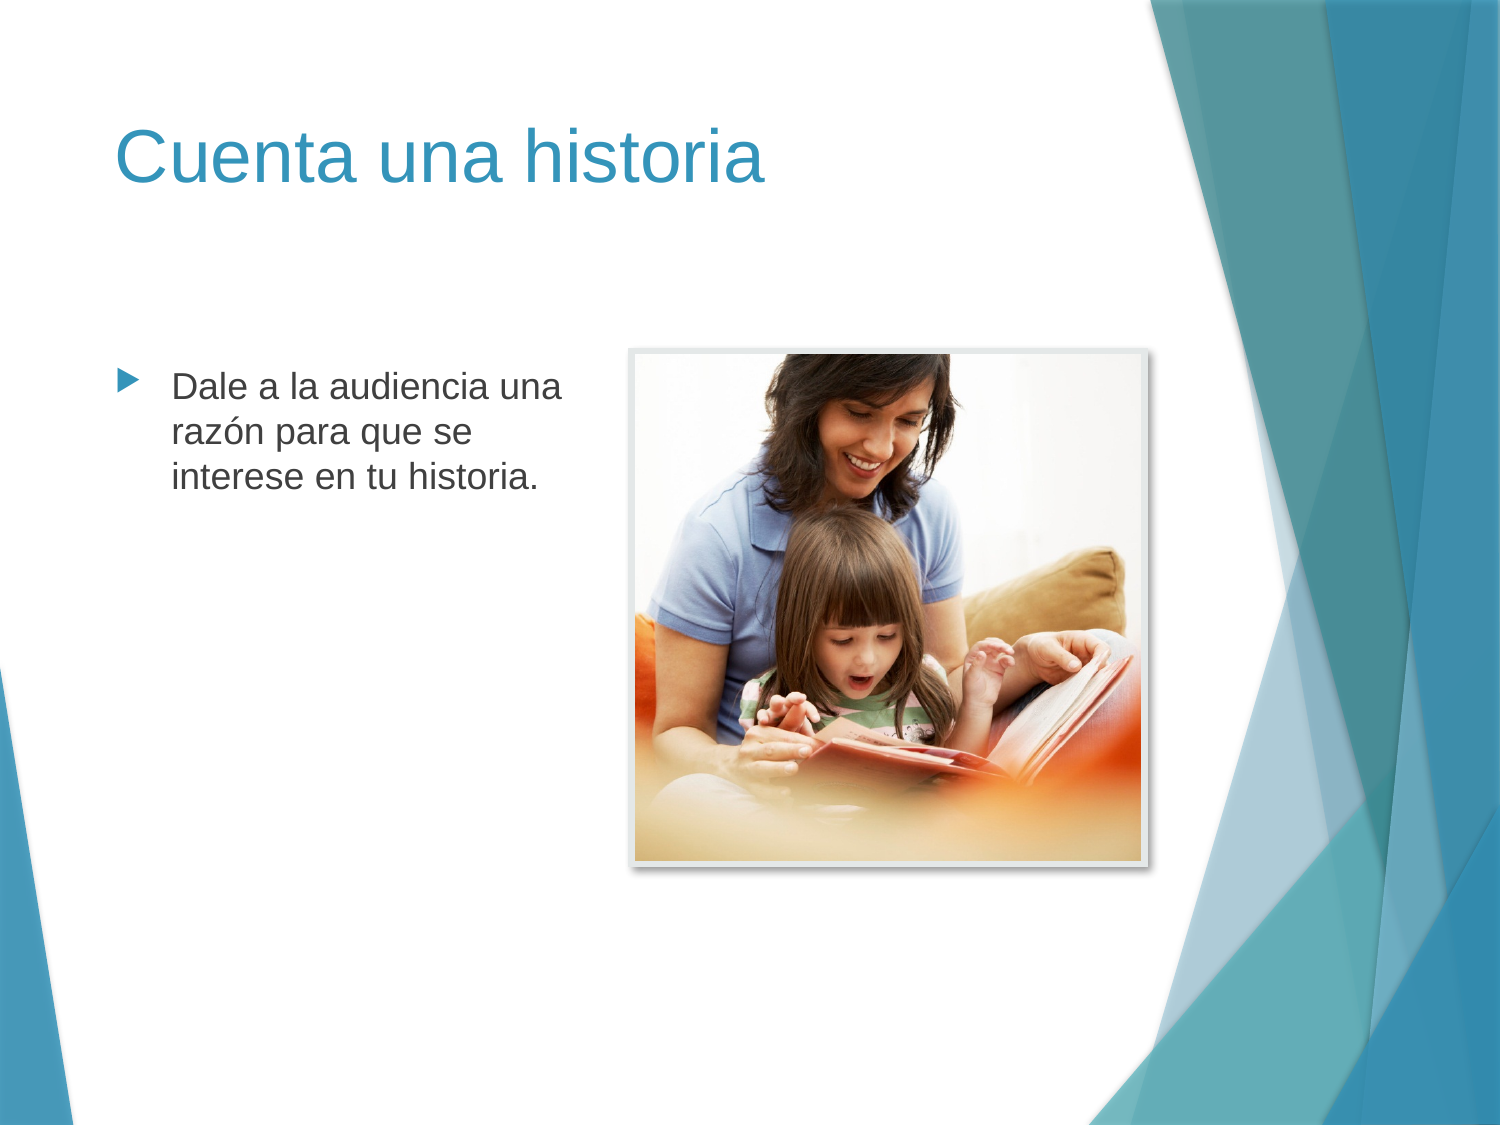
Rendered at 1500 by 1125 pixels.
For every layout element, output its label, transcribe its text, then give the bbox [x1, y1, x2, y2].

title Cuenta una historia [99, 99, 1142, 317]
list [634, 353, 1142, 862]
list Dale a la audiencia una razón para que se interese en tu historia. [99, 354, 607, 992]
